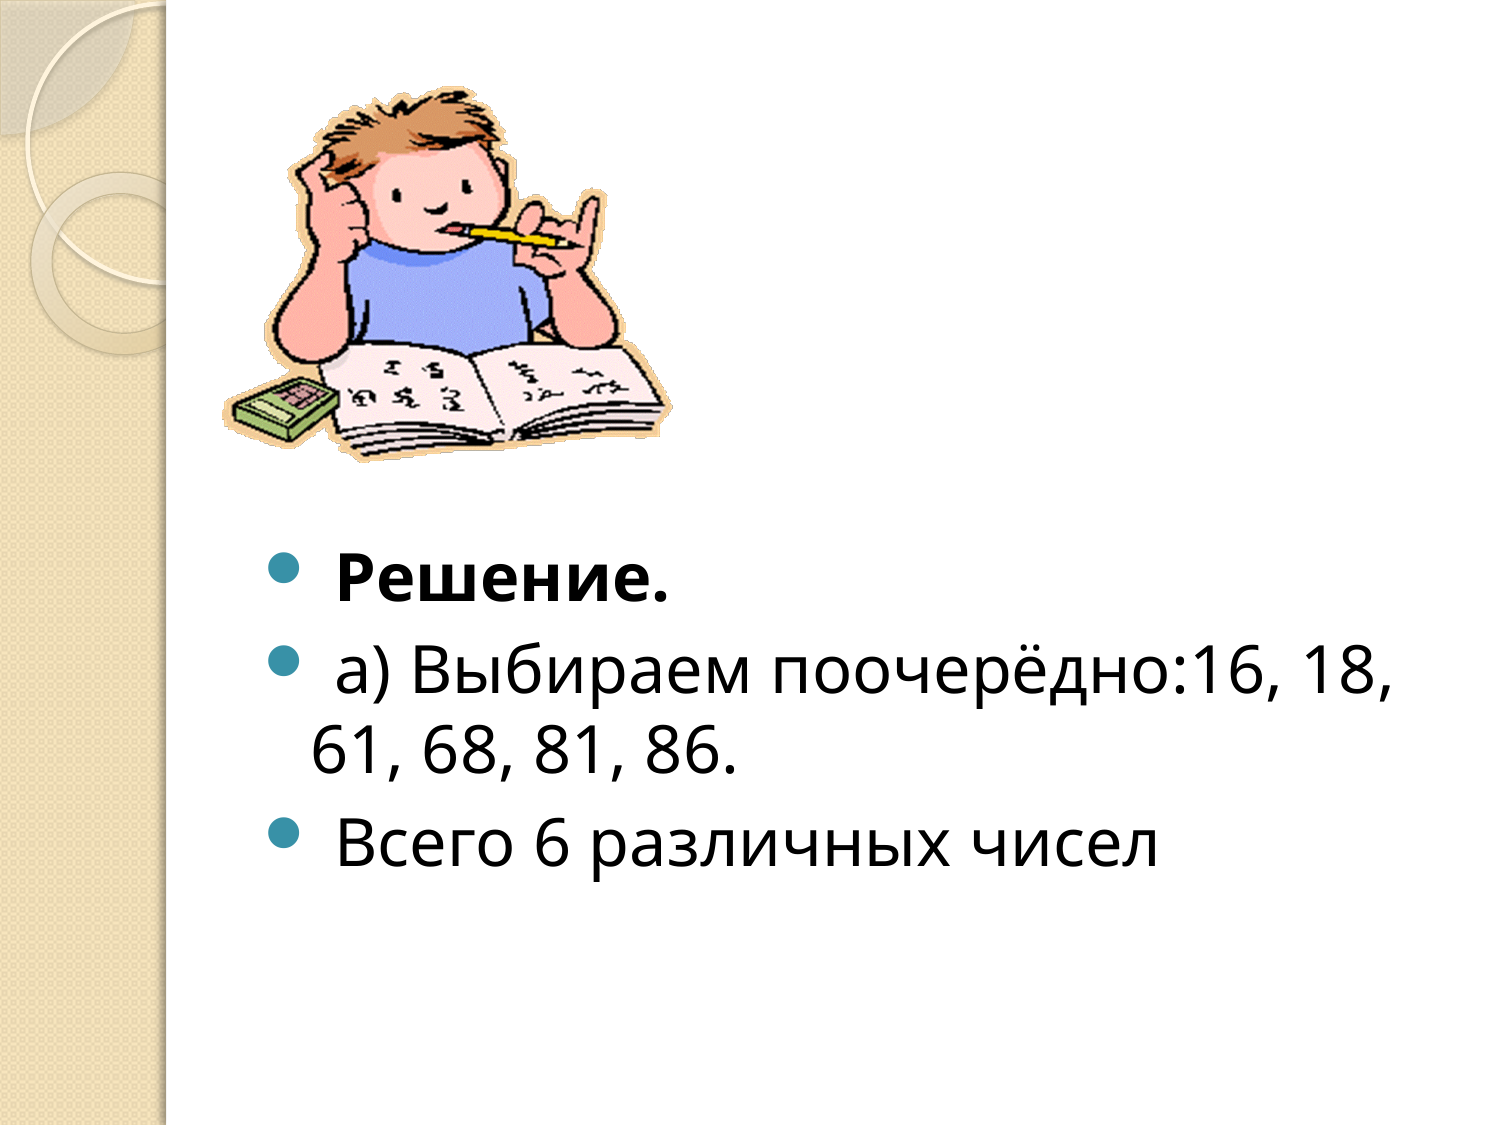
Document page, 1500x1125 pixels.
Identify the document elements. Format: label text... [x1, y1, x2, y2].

picture [222, 81, 680, 469]
list Решение. а) Выбираем поочерёдно:16, 18, 61, 68, 81, 86. Всего 6 различных чисел [235, 527, 1466, 1026]
